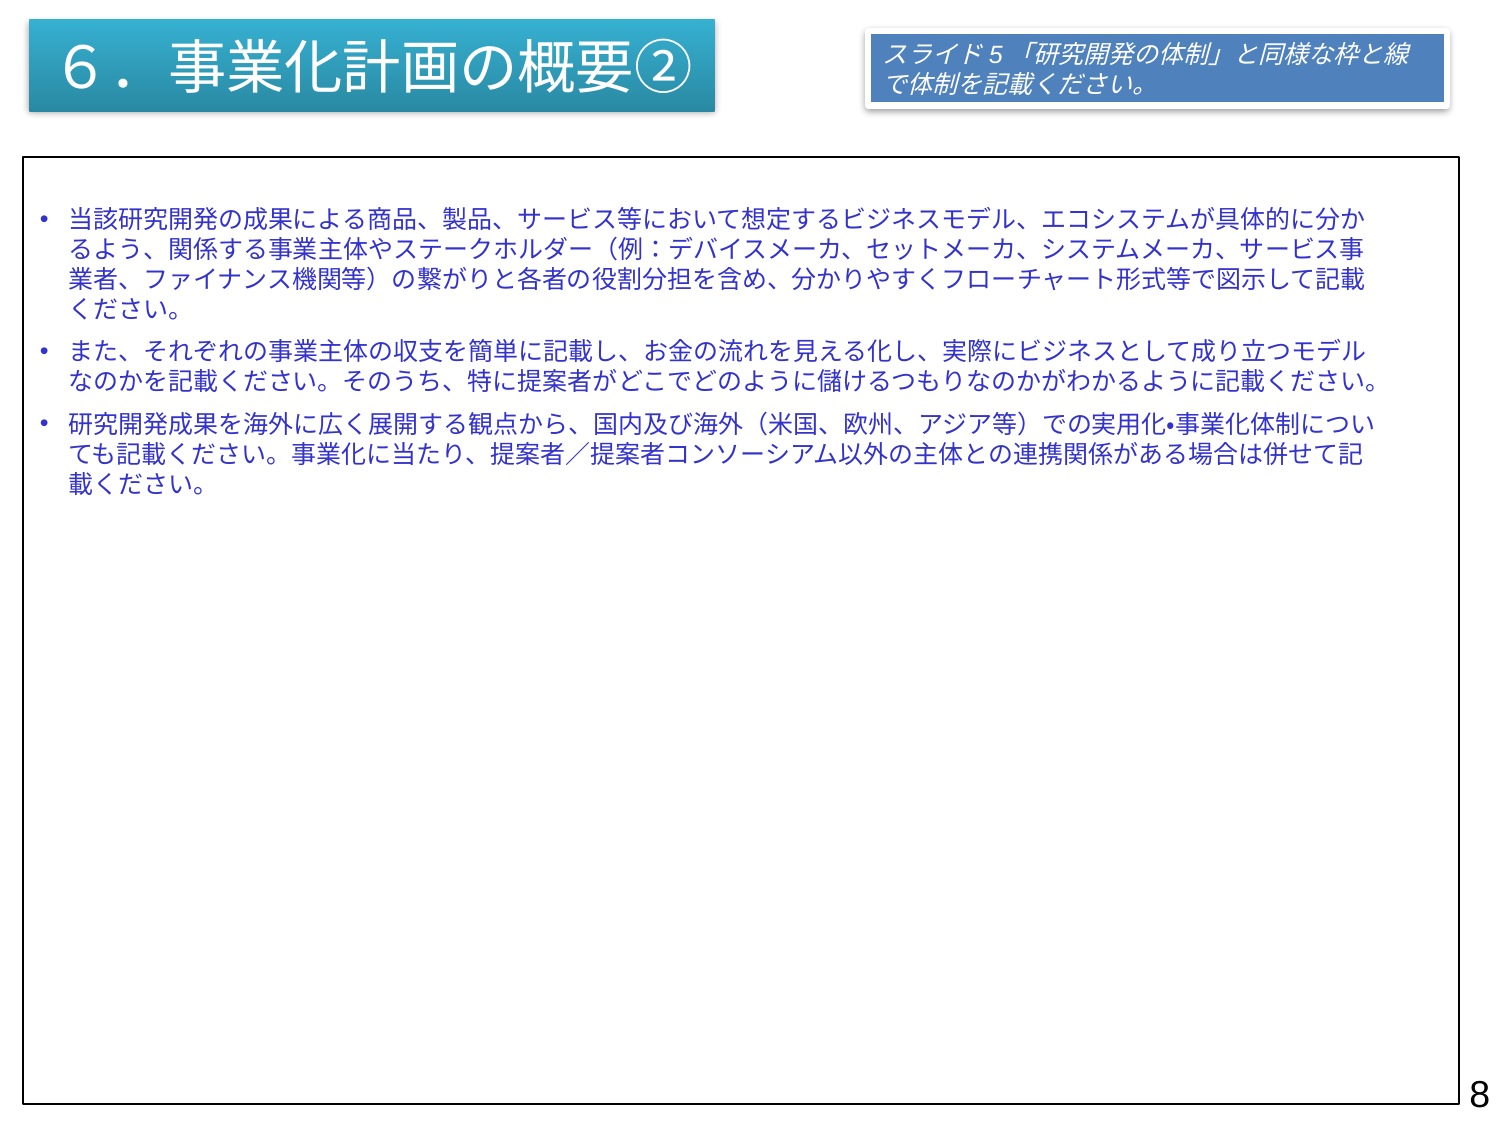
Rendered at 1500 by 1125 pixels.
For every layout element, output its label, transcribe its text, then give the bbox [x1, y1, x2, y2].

text_box スライド5「研究開発の体制」と同様な枠と線で体制を記載ください。 [865, 28, 1450, 109]
text_box 当該研究開発の成果による商品、製品、サービス等において想定するビジネスモデル、エコシステムが具体的に分かるよう、関係する事業主体やステークホルダー（例：デバイスメーカ、セットメーカ、システムメーカ、サービス事業者、ファイナンス機関等）の繋がりと各者の役割分担を含め、分かりやすくフローチャート形式等で図示して記載ください。 また、それぞれの事業主体の収支を簡単に記載し、お金の流れを見える化し、実際にビジネスとして成り立つモデルなのかを記載ください。そのうち、特に提案者がどこでどのように儲けるつもりなのかがわかるように記載ください。 研究開発成果を海外に広く展開する観点から、国内及び海外（米国、欧州、アジア等）での実用化・事業化体制についても記載ください。事業化に当たり、提案者／提案者コンソーシアム以外の主体との連携関係がある場合は併せて記載ください。 [25, 196, 1390, 548]
title ６．事業化計画の概要② [29, 19, 715, 112]
text_box 8 [1402, 1073, 1491, 1112]
text_box [21, 155, 1461, 1106]
